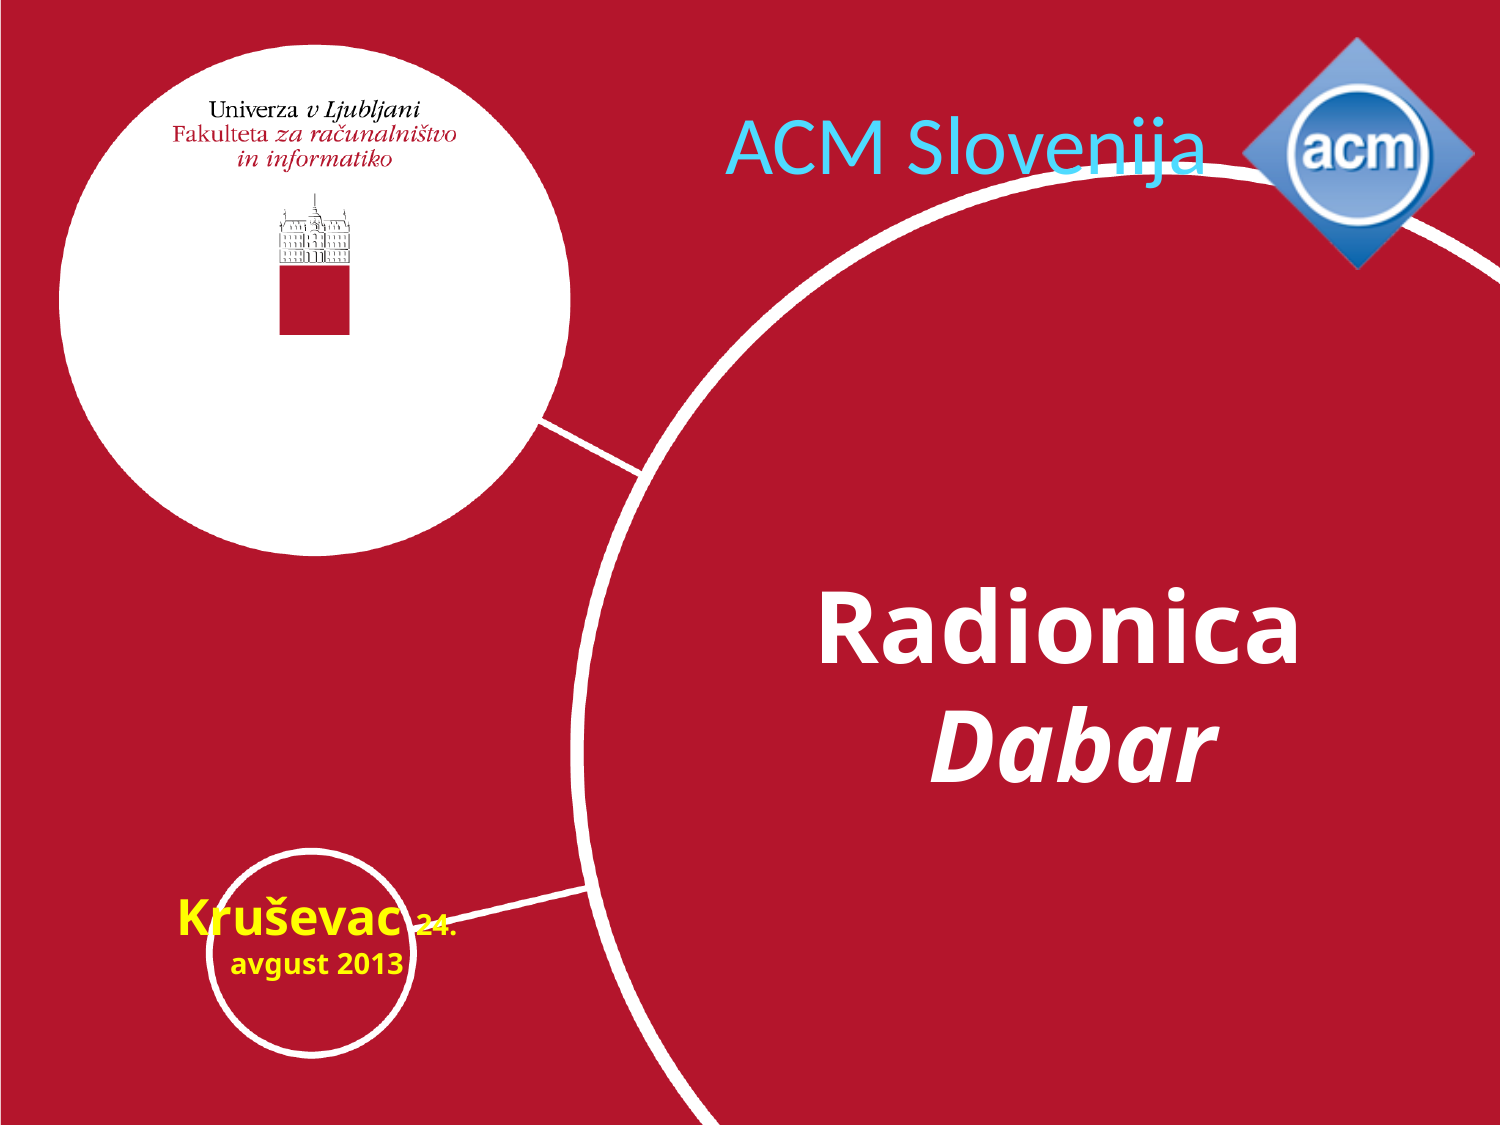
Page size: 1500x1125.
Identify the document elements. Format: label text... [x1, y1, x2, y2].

text_box Kruševac 24. avgust 2013 [151, 877, 483, 994]
title Radionica Dabar [644, 555, 1475, 839]
text_box ACM Slovenija [710, 84, 1224, 199]
picture [0, 0, 1500, 1125]
